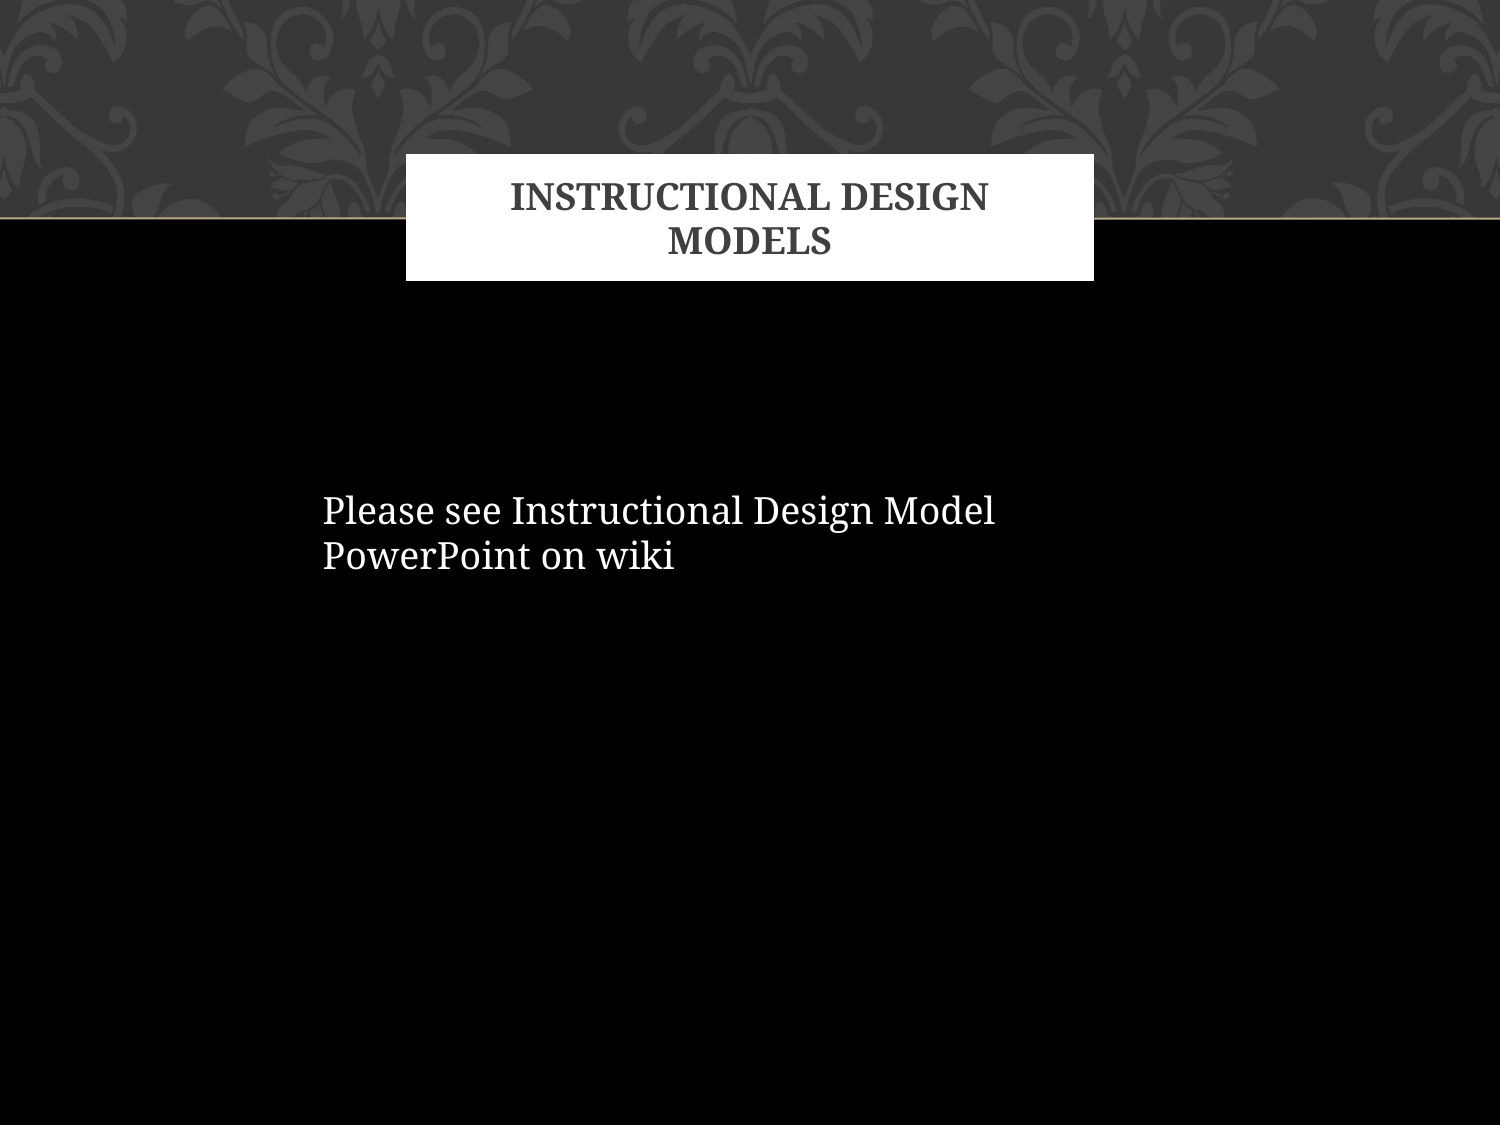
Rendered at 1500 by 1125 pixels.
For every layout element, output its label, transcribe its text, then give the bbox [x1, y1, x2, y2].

title Instructional design models [406, 154, 1094, 281]
text_box Please see Instructional Design Model PowerPoint on wiki [307, 479, 1194, 585]
